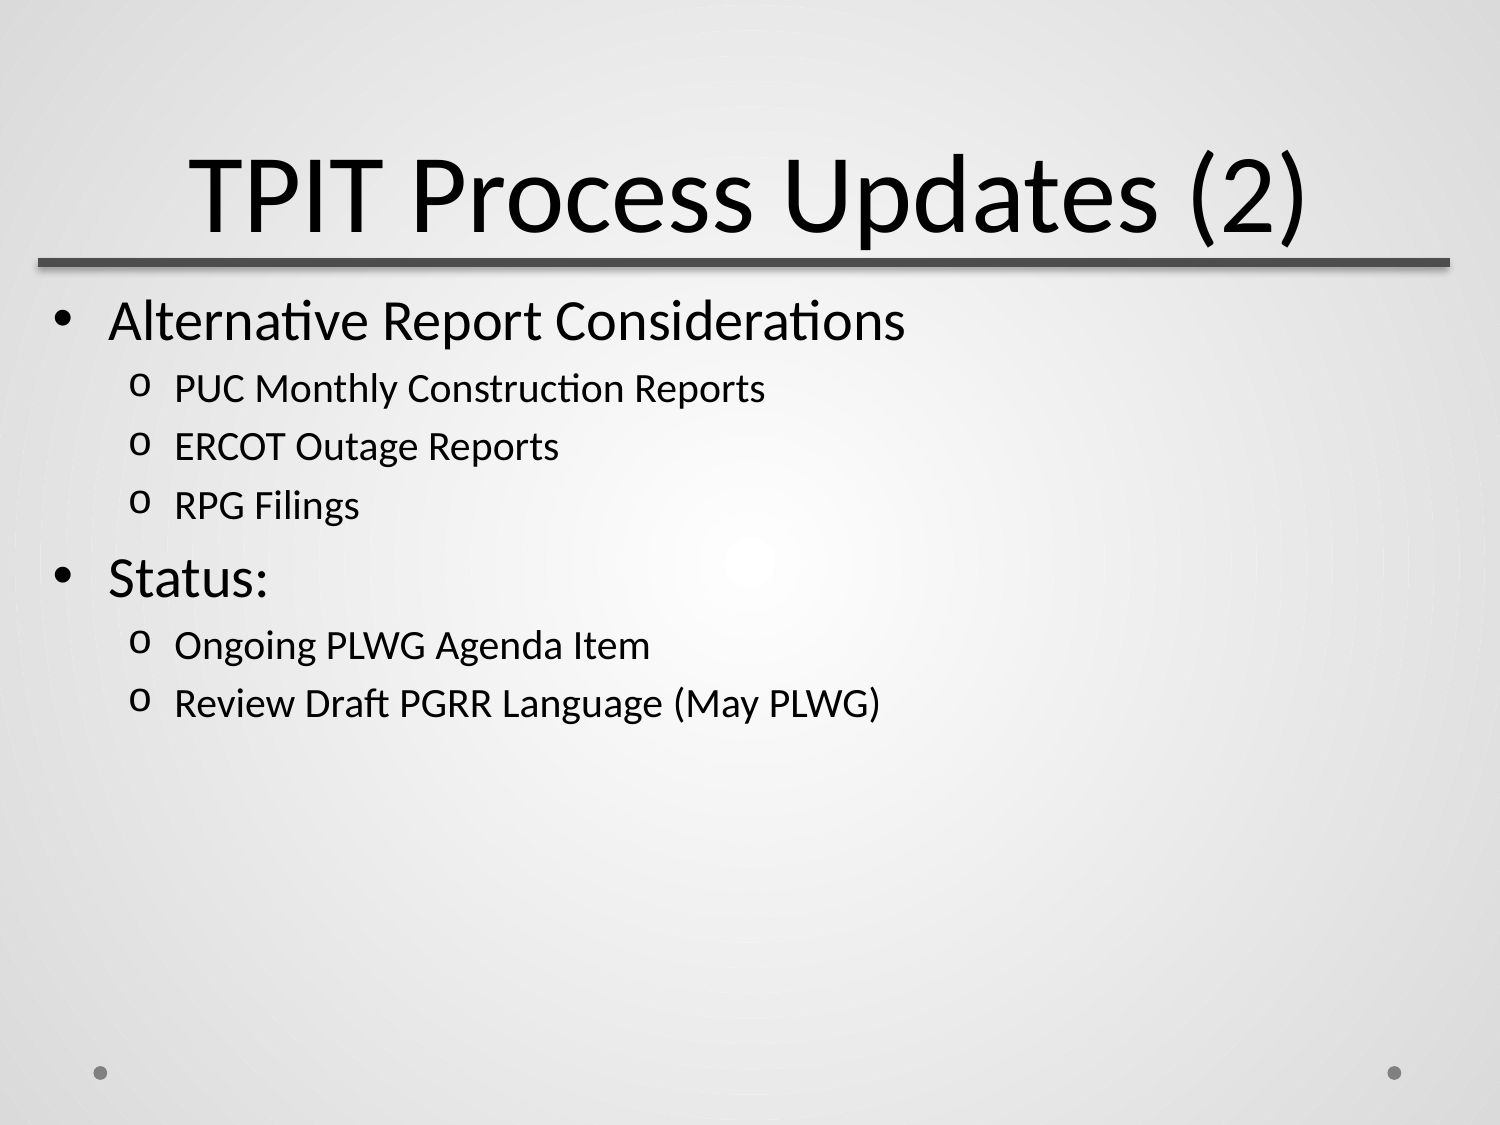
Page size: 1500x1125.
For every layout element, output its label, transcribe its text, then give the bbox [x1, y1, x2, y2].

list Alternative Report Considerations PUC Monthly Construction Reports ERCOT Outage Reports RPG Filings Status: Ongoing PLWG Agenda Item Review Draft PGRR Language (May PLWG) [37, 275, 1463, 1038]
title TPIT Process Updates (2) [75, 0, 1425, 257]
